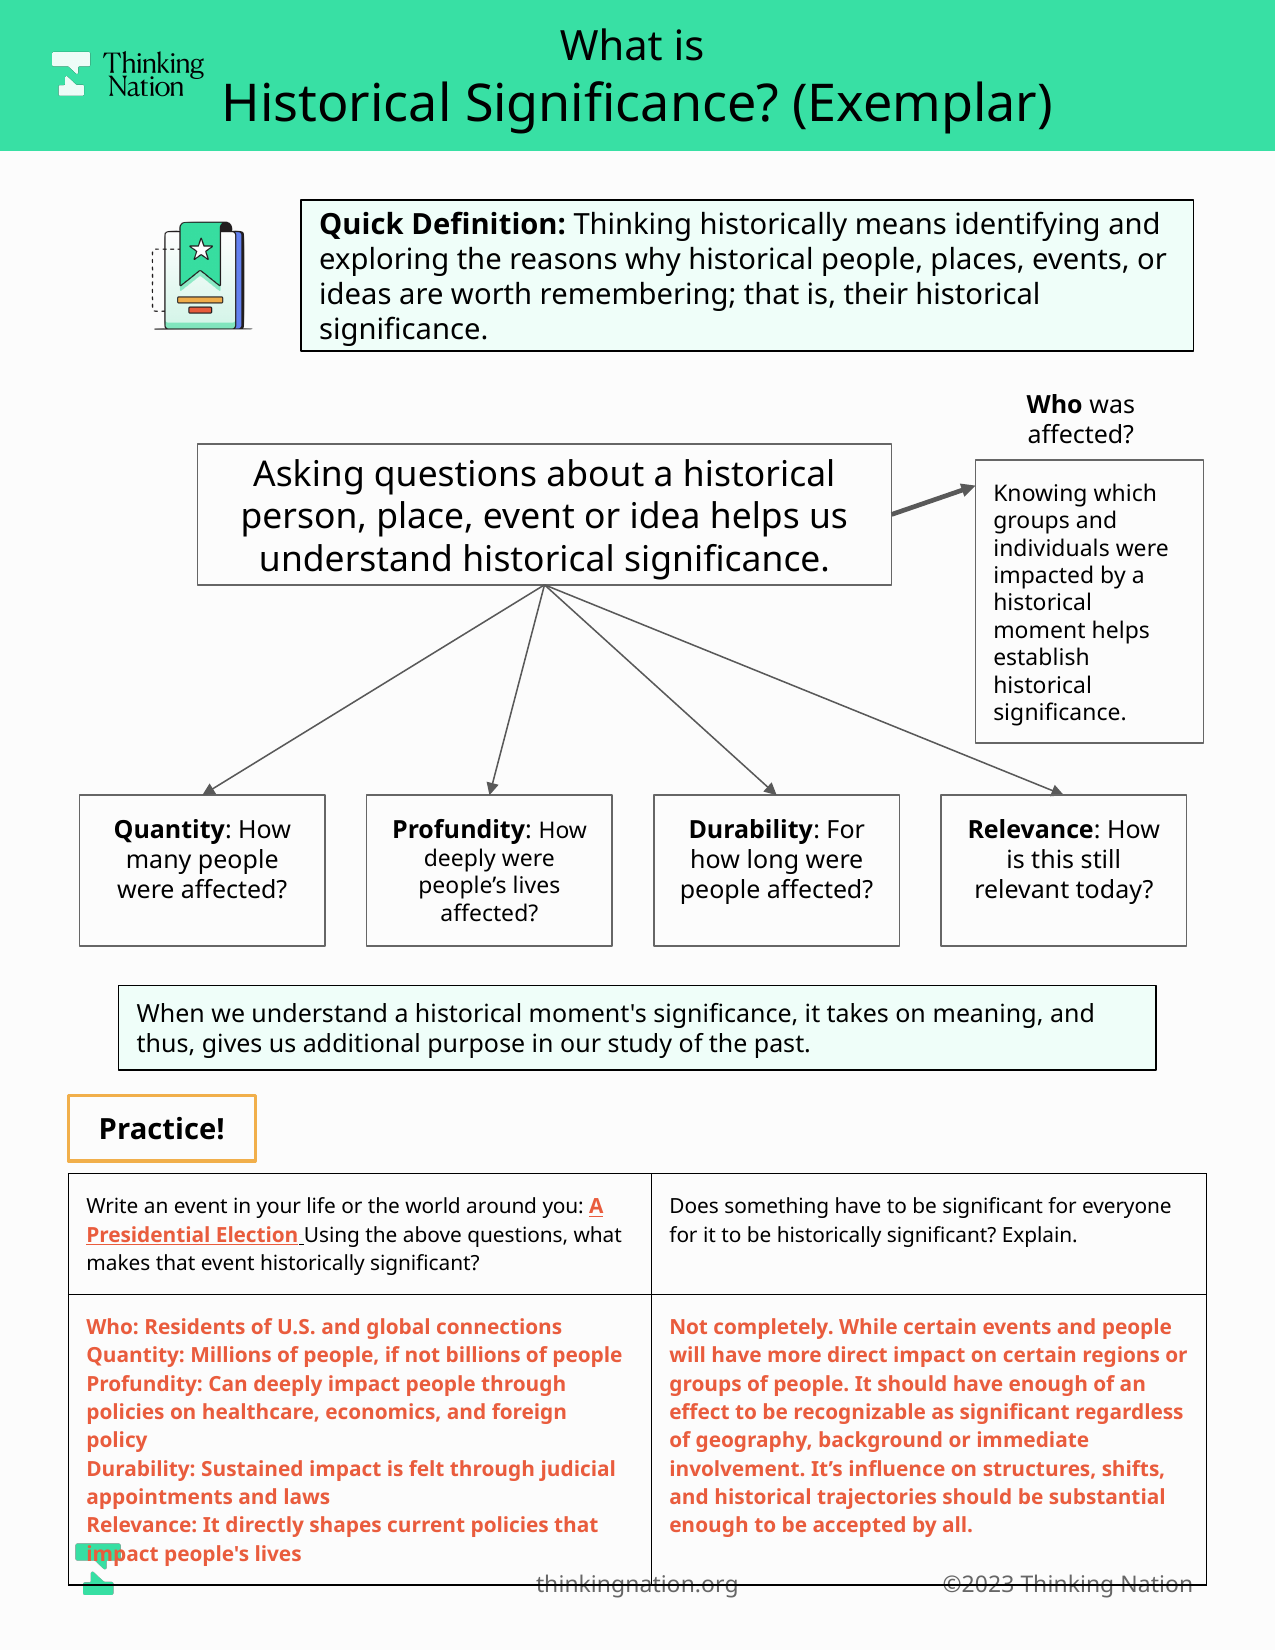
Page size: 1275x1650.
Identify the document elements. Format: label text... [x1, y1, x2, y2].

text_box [489, 584, 543, 796]
text_box Durability: For how long were people affected? [653, 804, 900, 947]
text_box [544, 584, 777, 796]
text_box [891, 485, 976, 515]
text_box Knowing which groups and individuals were impacted by a historical moment helps establish historical significance. [975, 460, 1204, 744]
table_header Does something have to be significant for everyone for it to be historically significant? Explain. [652, 1174, 1206, 1294]
text_box Relevance: How is this still relevant today? [941, 795, 1187, 947]
text_box Quick Definition: Thinking historically means identifying and exploring the reasons why historical people, places, events, or ideas are worth remembering; that is, their historical significance. [301, 200, 1194, 351]
picture [126, 199, 278, 352]
picture [62, 1533, 134, 1605]
table_header Write an event in your life or the world around you: A Presidential Election Using the above questions, what makes that event historically significant? [69, 1174, 651, 1294]
text_box What is Historical Significance? (Exemplar) [0, 0, 1275, 151]
text_box Quantity: How many people were affected? [79, 795, 325, 947]
text_box Practice! [68, 1095, 256, 1161]
text_box ©2023 Thinking Nation [907, 1553, 1210, 1605]
text_box When we understand a historical moment's significance, it takes on meaning, and thus, gives us additional purpose in our study of the past. [118, 985, 1157, 1071]
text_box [778, 584, 1065, 796]
text_box Asking questions about a historical person, place, event or idea helps us understand historical significance. [197, 444, 892, 585]
table_cell Who: Residents of U.S. and global connections Quantity: Millions of people, if not billions of people Profundity: Can deeply impact people through policies on healthcare, economics, and foreign policy Durability: Sustained impact is felt through judicial appointments and laws Relevance: It directly shapes current policies that impact people's lives [69, 1295, 651, 1584]
picture [35, 37, 210, 110]
table_cell Not completely. While certain events and people will have more direct impact on certain regions or groups of people. It should have enough of an effect to be recognizable as significant regardless of geography, background or immediate involvement. It’s influence on structures, shifts, and historical trajectories should be substantial enough to be accepted by all. [652, 1295, 1206, 1584]
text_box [202, 584, 488, 796]
text_box thinkingnation.org [486, 1586, 789, 1605]
text_box Profundity: How deeply were people’s lives affected? [366, 804, 613, 947]
text_box Who was affected? [958, 385, 1204, 452]
